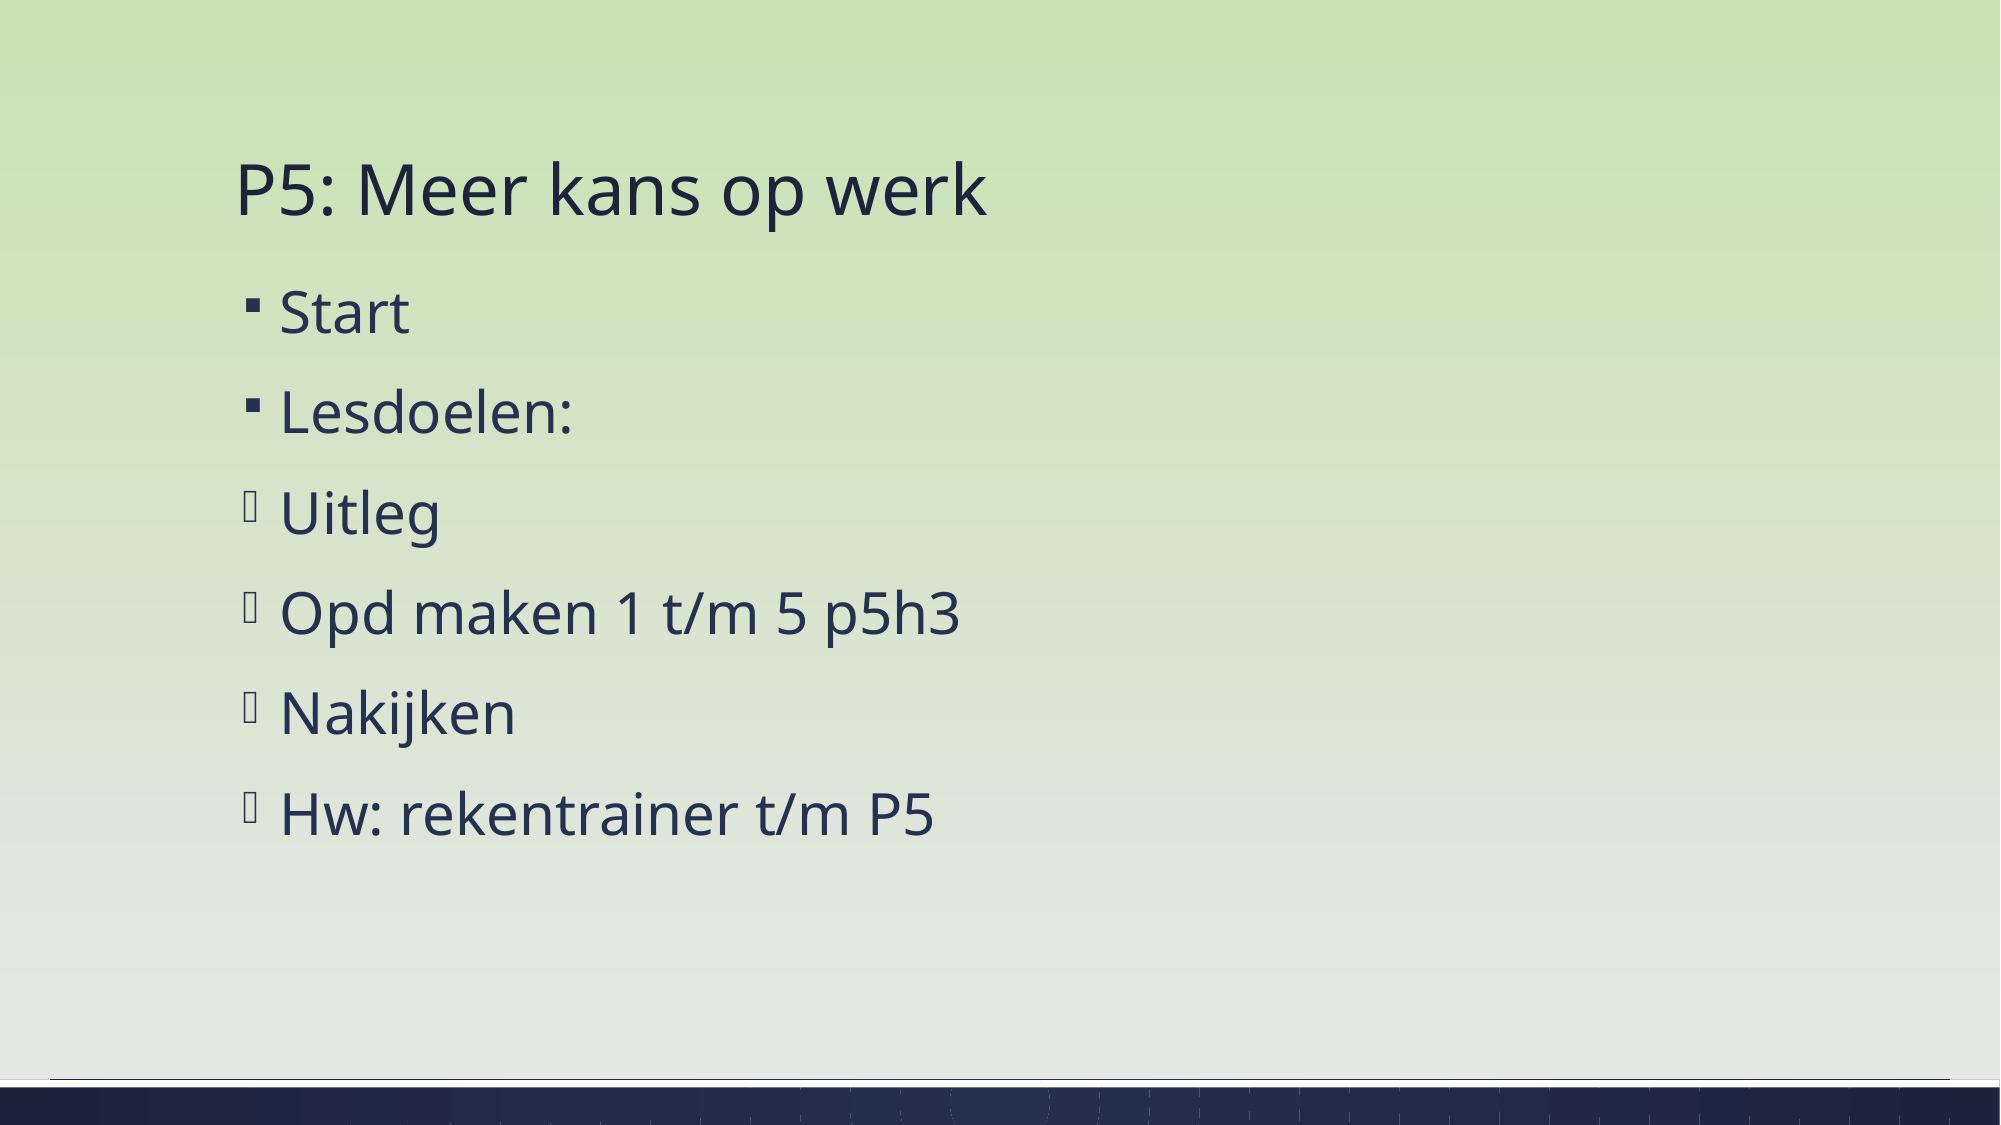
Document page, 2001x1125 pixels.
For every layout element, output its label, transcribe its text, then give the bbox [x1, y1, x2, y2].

title P5: Meer kans op werk [219, 76, 1780, 239]
list Start Lesdoelen: Uitleg Opd maken 1 t/m 5 p5h3 Nakijken Hw: rekentrainer t/m P5 [219, 275, 1780, 990]
